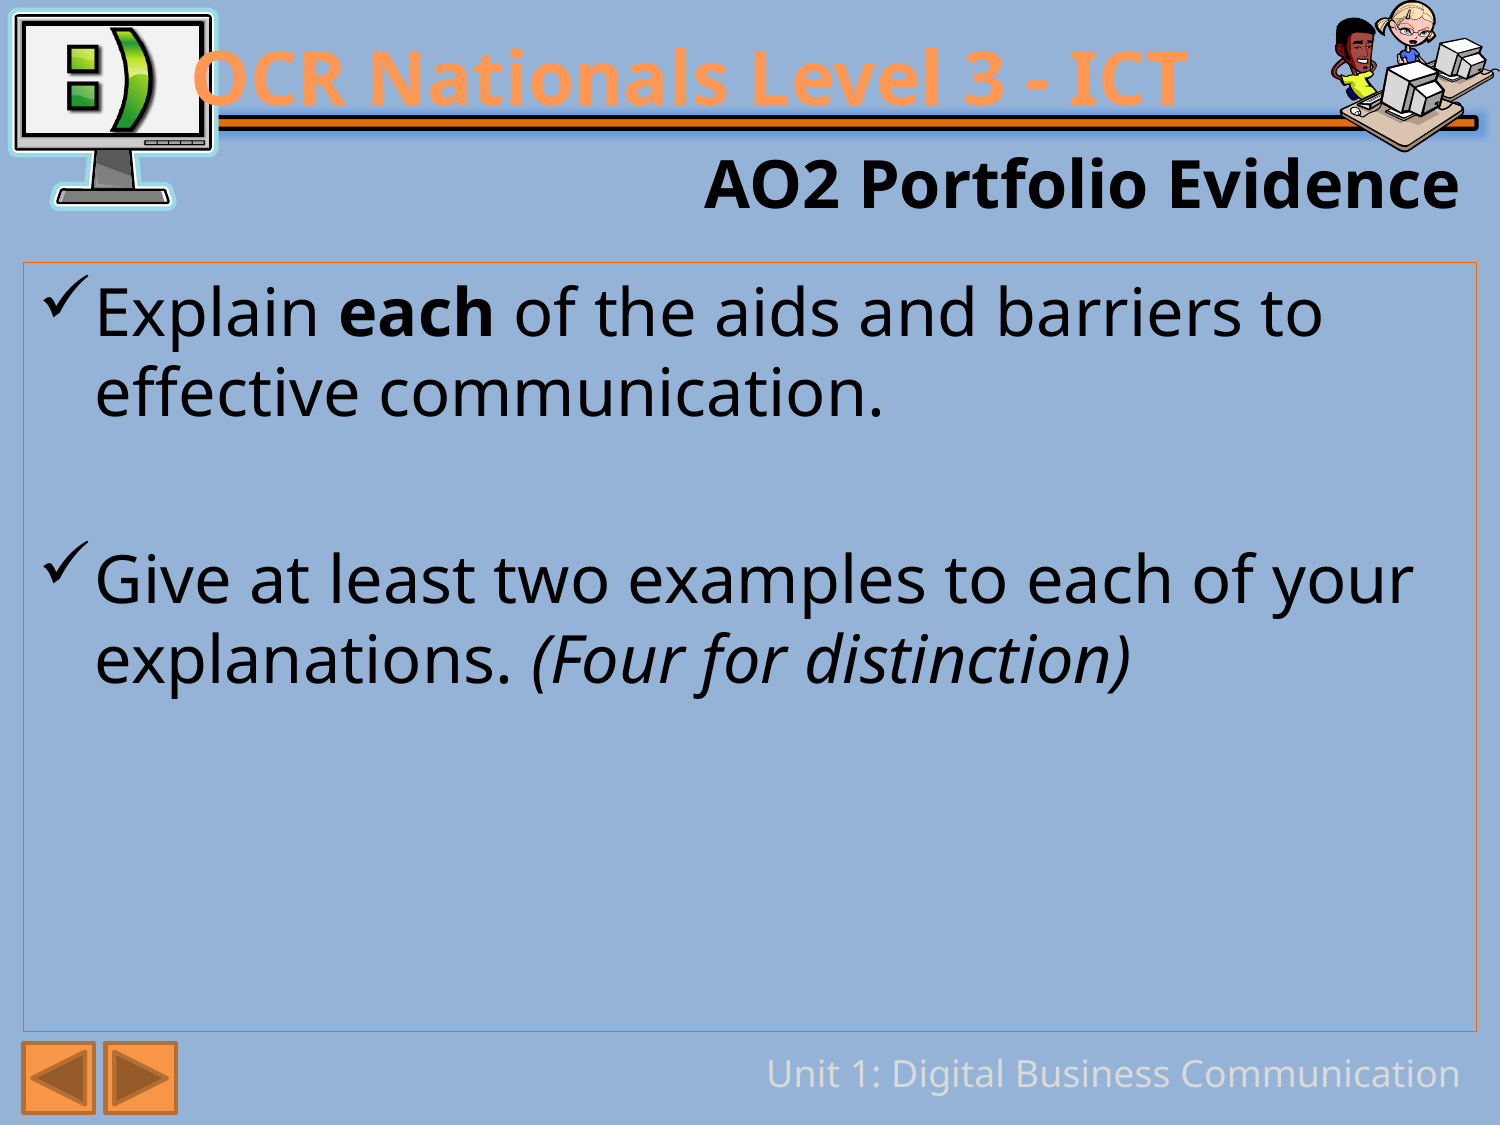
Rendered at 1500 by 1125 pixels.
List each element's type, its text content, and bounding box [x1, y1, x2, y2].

picture [48, 21, 172, 139]
list Explain each of the aids and barriers to effective communication. Give at least two examples to each of your explanations. (Four for distinction) [23, 262, 1477, 1032]
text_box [1321, 0, 1500, 153]
title AO2 Portfolio Evidence [187, 117, 1477, 247]
